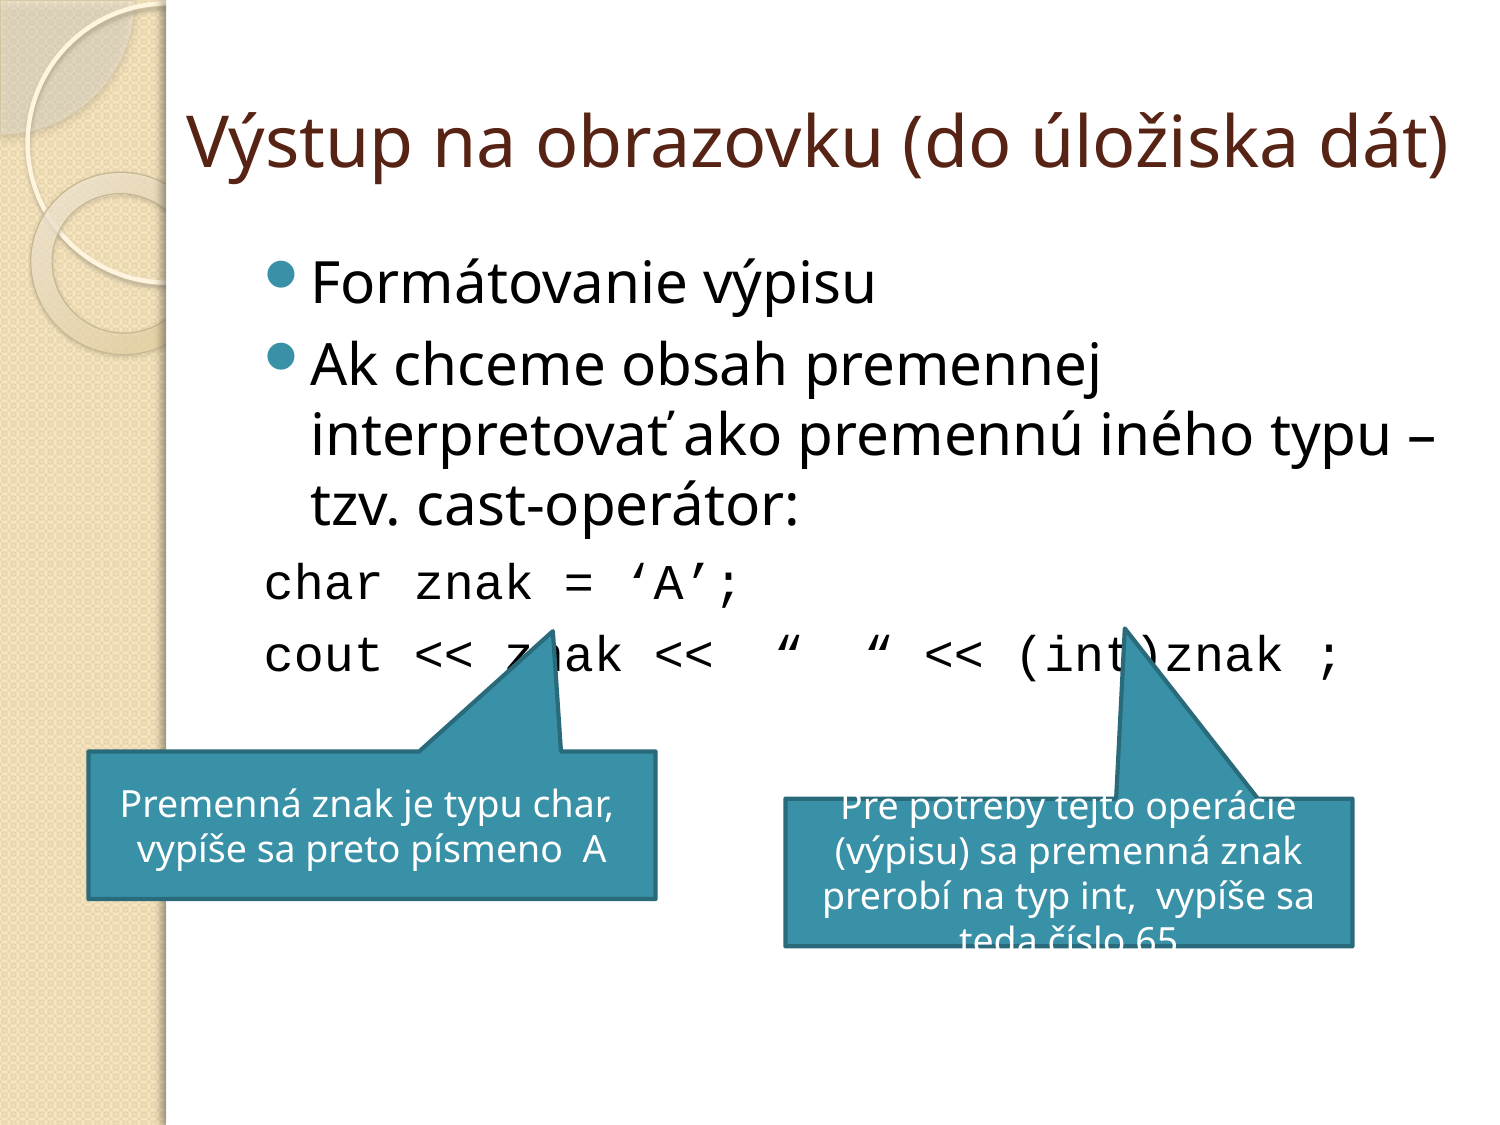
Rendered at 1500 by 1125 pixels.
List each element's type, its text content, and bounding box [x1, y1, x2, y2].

list Formátovanie výpisu Ak chceme obsah premennej interpretovať ako premennú iného typu – tzv. cast-operátor: char znak = ‘A’; cout << znak << “ “ << (int)znak ; [235, 237, 1466, 1125]
text_box Pre potreby tejto operácie (výpisu) sa premenná znak prerobí na typ int, vypíše sa teda číslo 65 [783, 626, 1355, 949]
text_box Premenná znak je typu char, vypíše sa preto písmeno A [86, 629, 658, 902]
title Výstup na obrazovku (do úložiska dát) [171, 45, 1466, 233]
